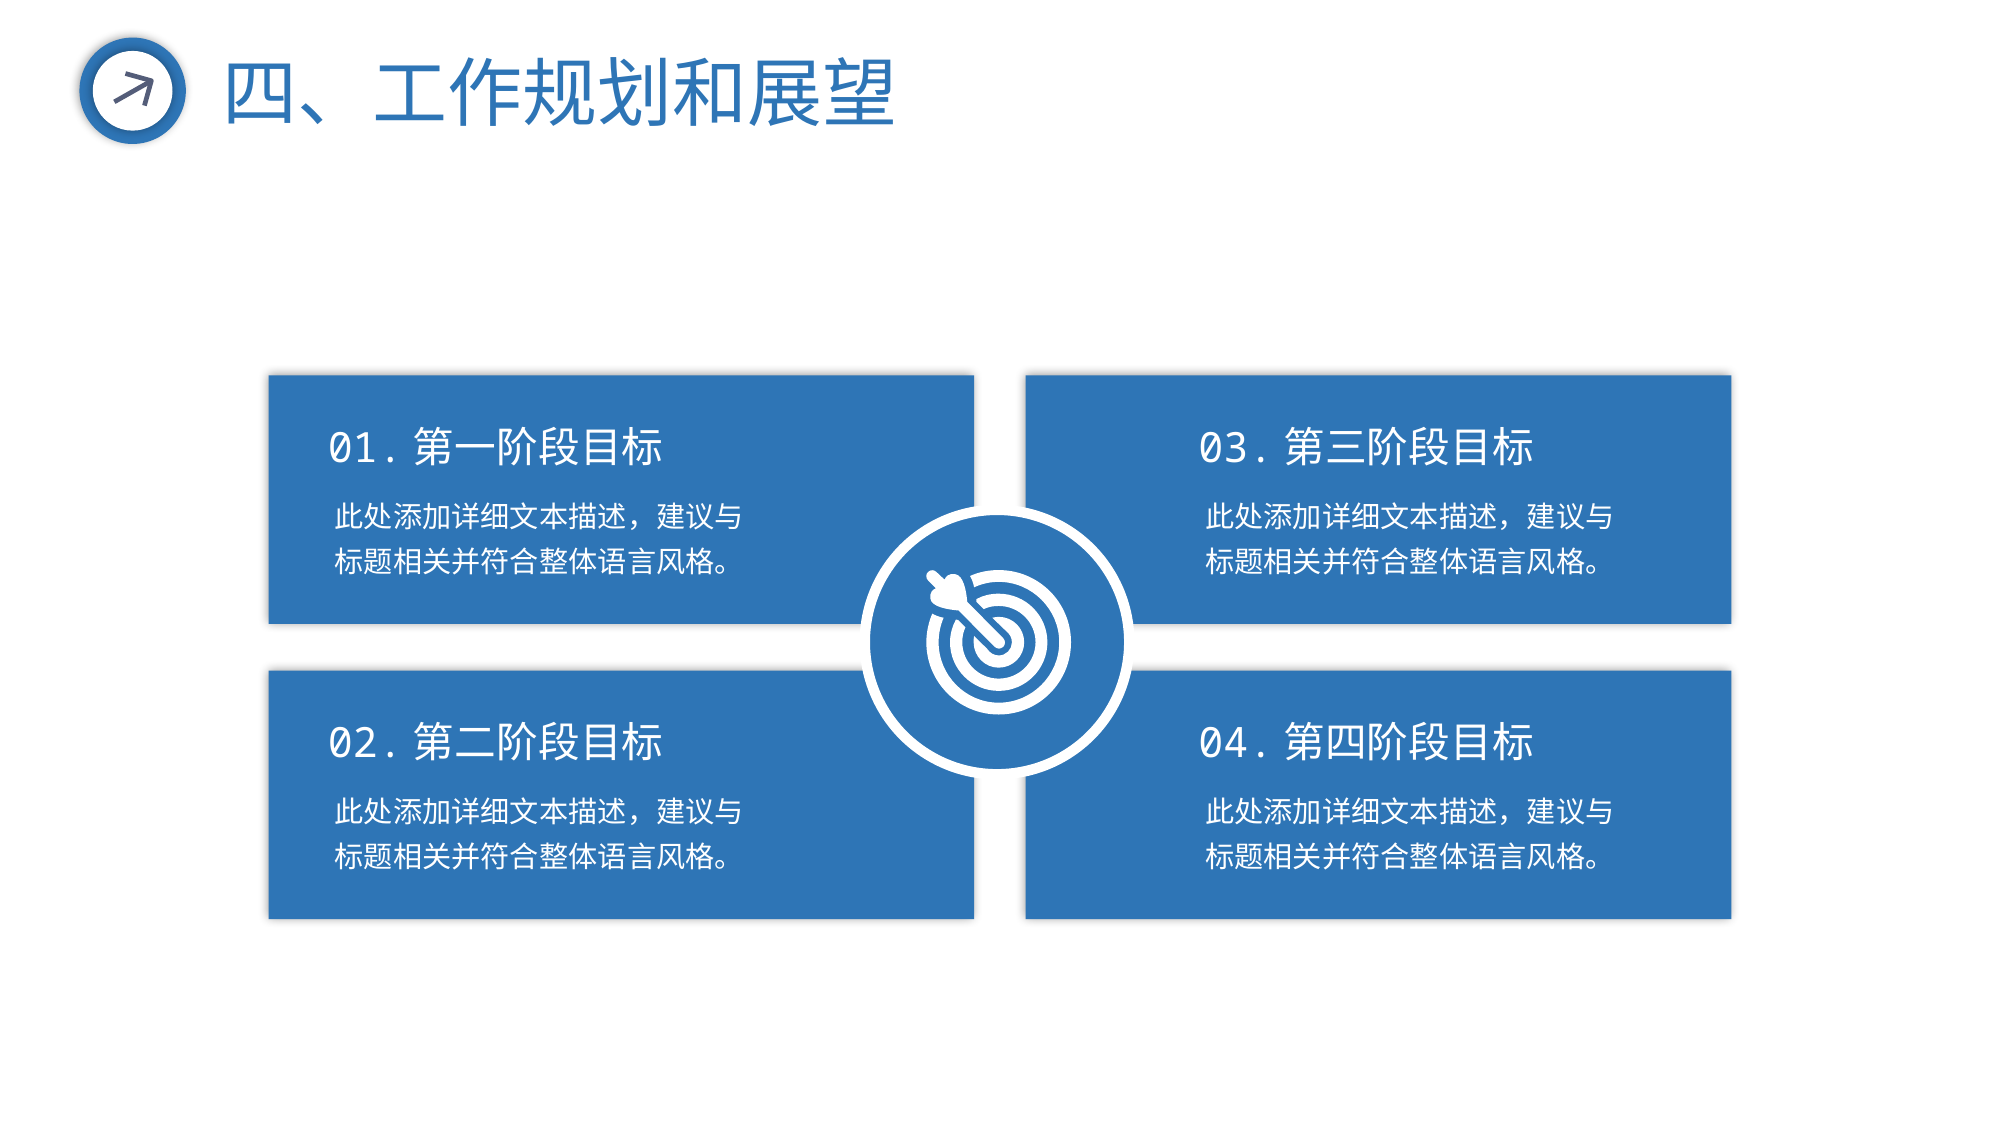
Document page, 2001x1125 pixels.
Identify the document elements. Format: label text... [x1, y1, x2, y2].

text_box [864, 509, 1130, 775]
text_box 此处添加详细文本描述，建议与标题相关并符合整体语言风格。 [319, 775, 770, 881]
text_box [79, 37, 186, 144]
text_box 01.第一阶段目标 [313, 413, 679, 479]
text_box 此处添加详细文本描述，建议与标题相关并符合整体语言风格。 [319, 480, 770, 586]
text_box 02.第二阶段目标 [313, 708, 679, 774]
text_box 04.第四阶段目标 [1183, 708, 1549, 774]
text_box [267, 670, 975, 920]
text_box [1025, 374, 1732, 625]
text_box 此处添加详细文本描述，建议与标题相关并符合整体语言风格。 [1190, 480, 1641, 586]
text_box 03.第三阶段目标 [1183, 413, 1549, 479]
text_box 此处添加详细文本描述，建议与标题相关并符合整体语言风格。 [1190, 775, 1641, 881]
text_box [267, 374, 975, 625]
text_box 四、工作规划和展望 [207, 37, 1060, 143]
text_box [1025, 670, 1732, 920]
